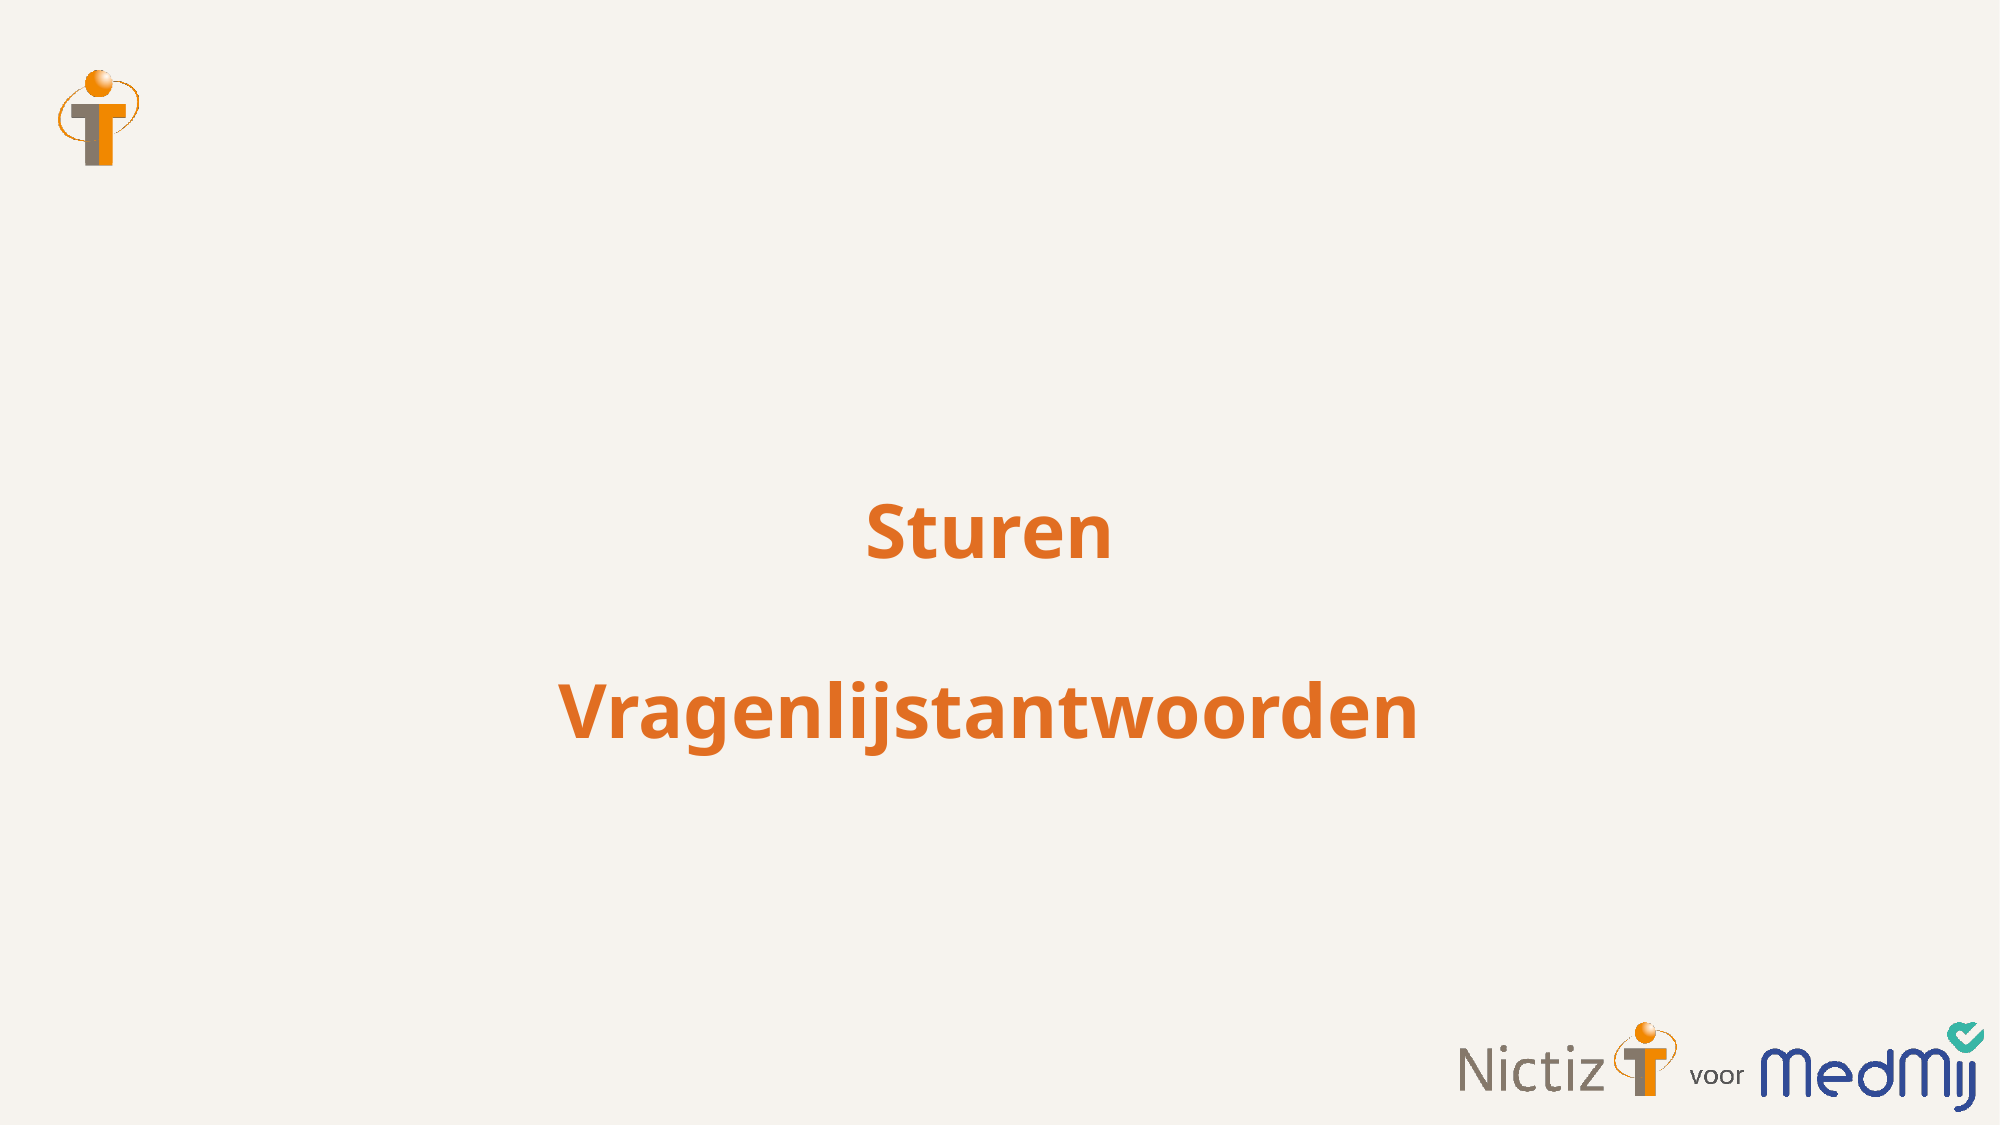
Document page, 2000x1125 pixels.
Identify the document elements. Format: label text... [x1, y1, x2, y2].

title Sturen Vragenlijstantwoorden [155, 386, 1844, 848]
picture [50, 66, 151, 187]
picture [1457, 1019, 1988, 1113]
